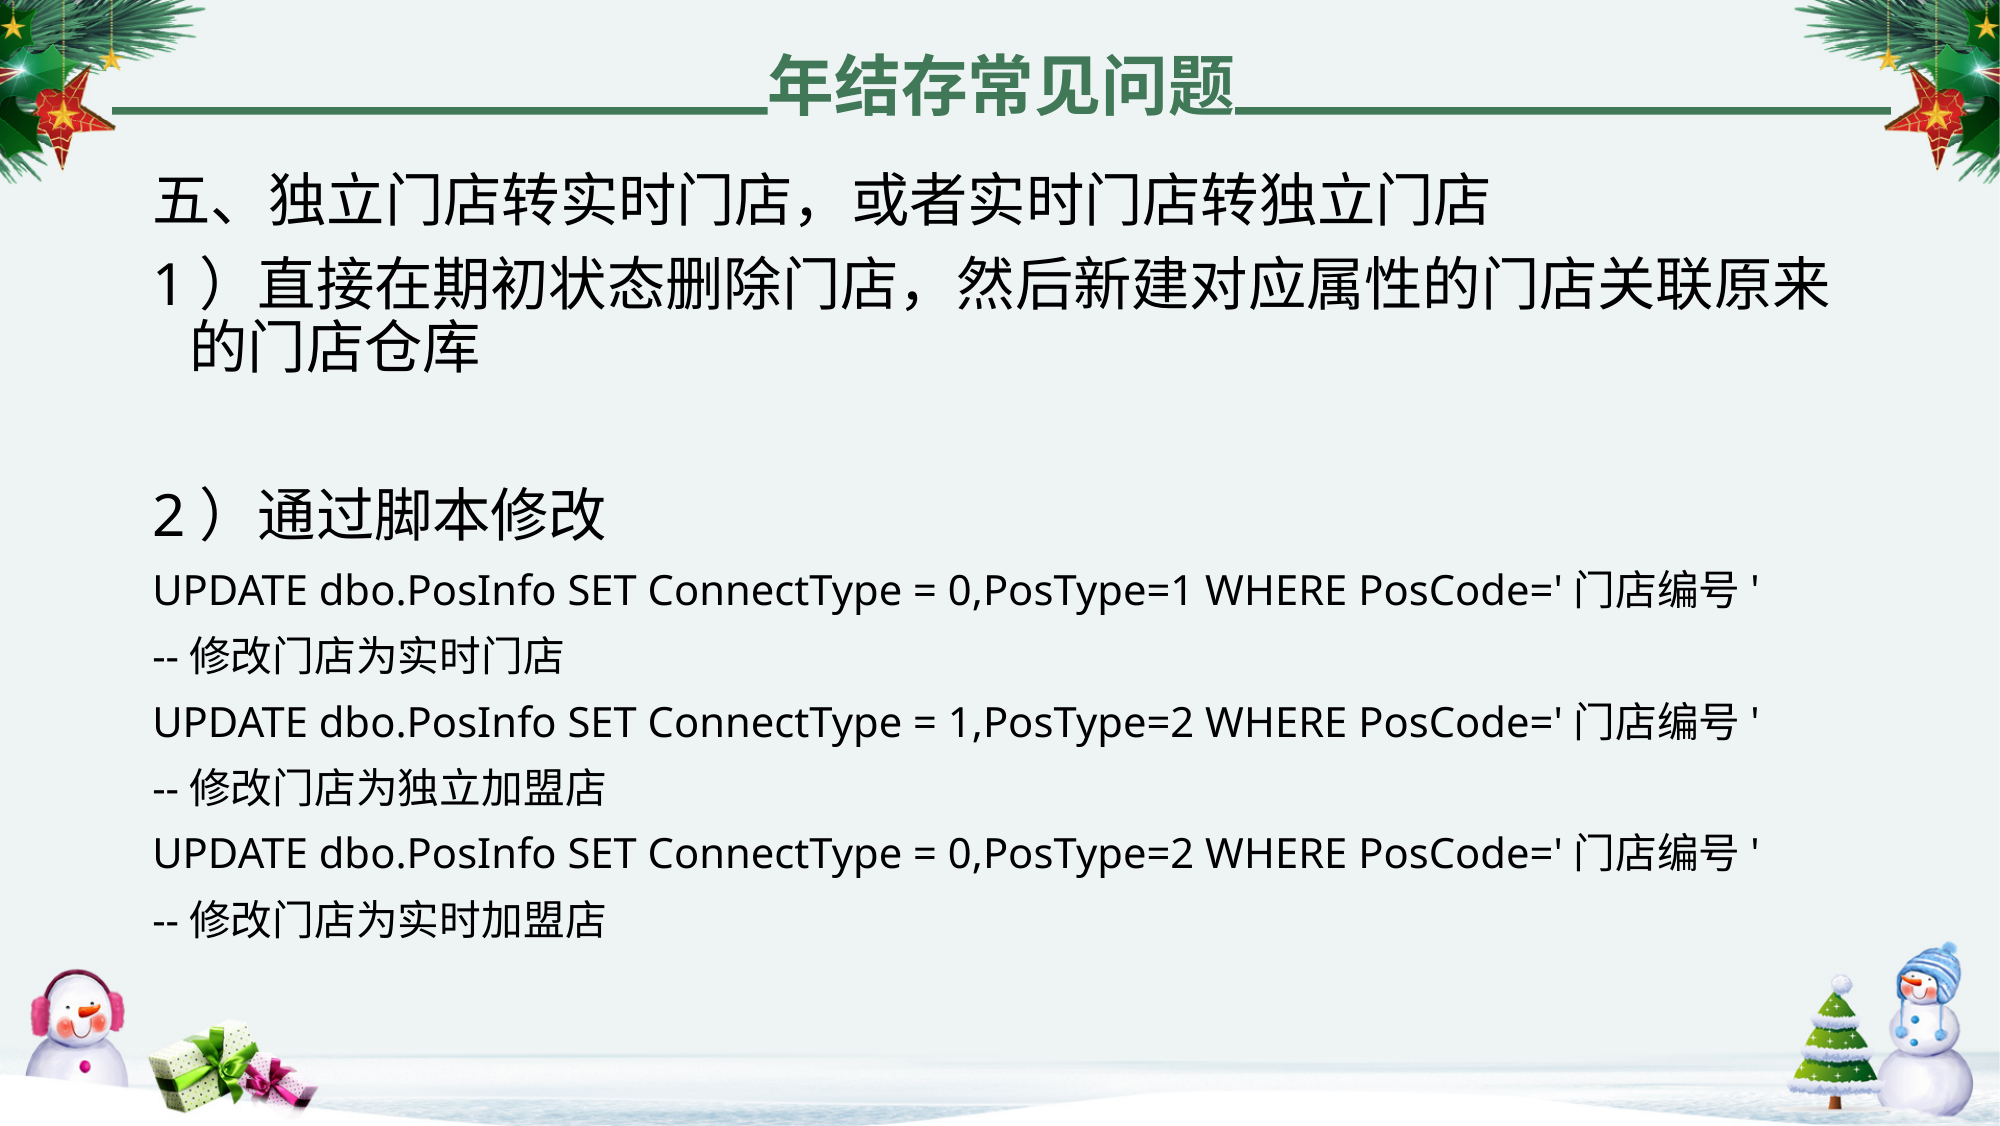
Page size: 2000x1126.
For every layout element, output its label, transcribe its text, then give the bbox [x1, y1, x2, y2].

list 五、独立门店转实时门店，或者实时门店转独立门店 1）直接在期初状态删除门店，然后新建对应属性的门店关联原来的门店仓库 2）通过脚本修改 UPDATE dbo.PosInfo SET ConnectType = 0,PosType=1 WHERE PosCode='门店编号' --修改门店为实时门店 UPDATE dbo.PosInfo SET ConnectType = 1,PosType=2 WHERE PosCode='门店编号' --修改门店为独立加盟店 UPDATE dbo.PosInfo SET ConnectType = 0,PosType=2 WHERE PosCode='门店编号' --修改门店为实时加盟店 [137, 164, 1863, 1014]
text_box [112, 43, 1891, 124]
picture [0, 0, 2000, 1126]
